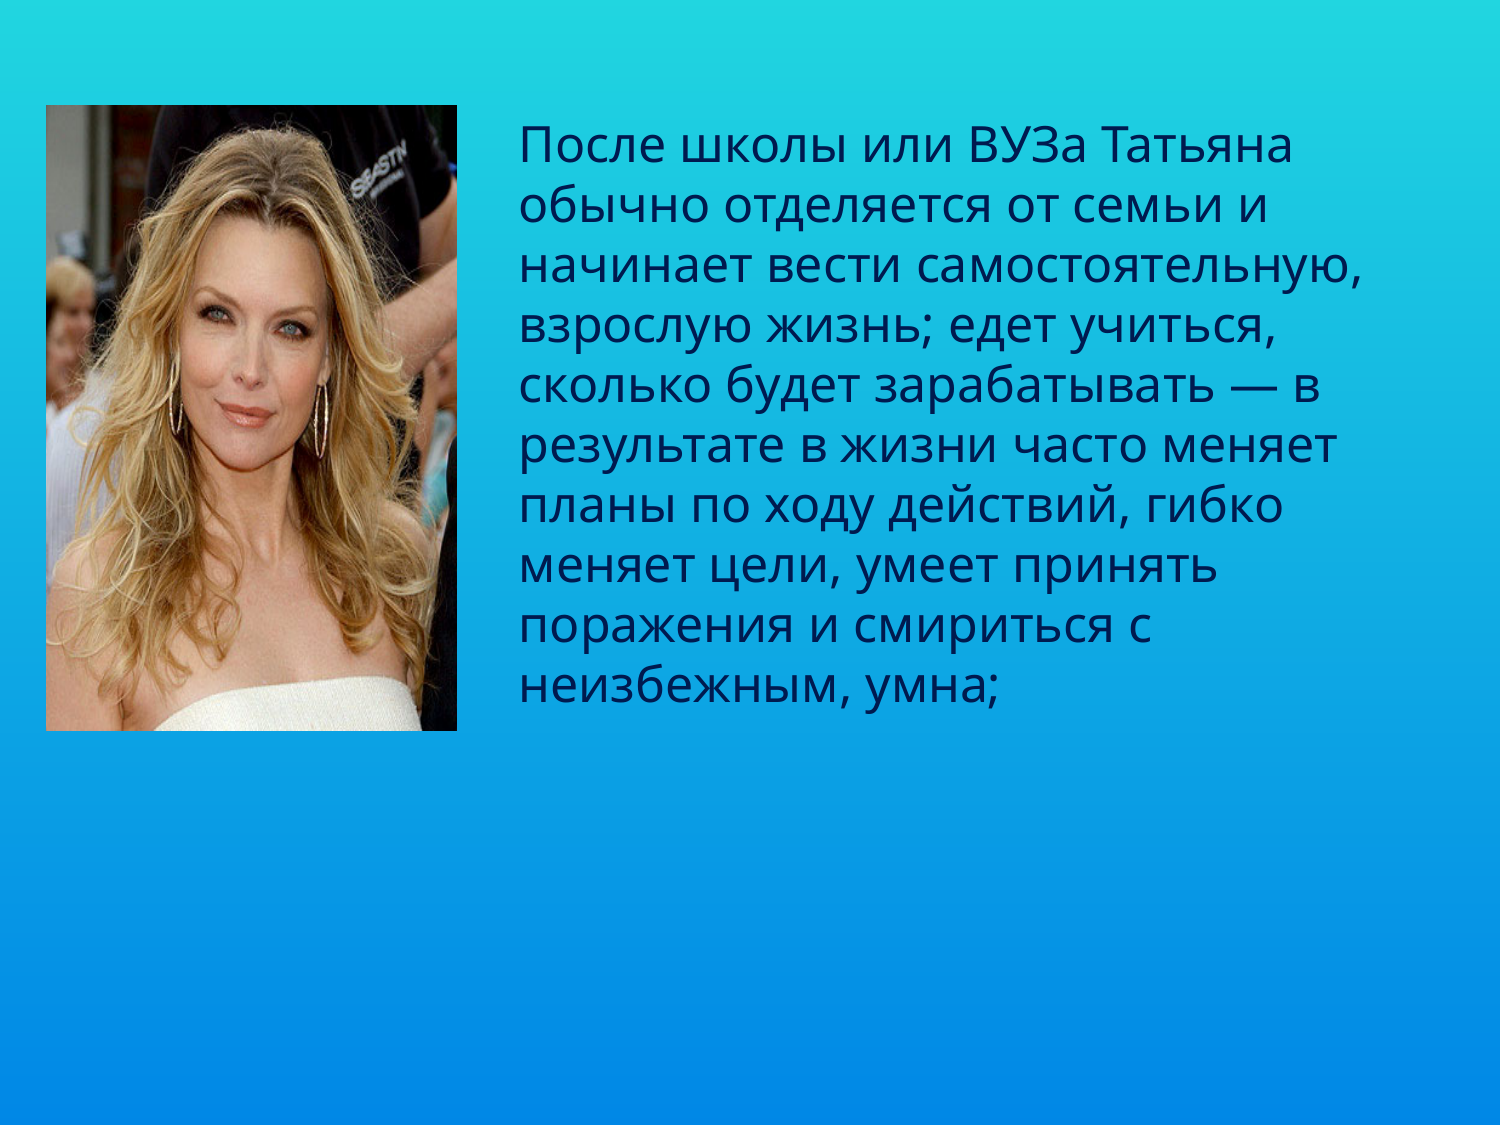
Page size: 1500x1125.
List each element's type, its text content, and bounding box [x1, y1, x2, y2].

text_box После школы или ВУЗа Татьяна обычно отделяется от семьи и начинает вести самостоятельную, взрослую жизнь; едет учиться, сколько будет зарабатывать — в результате в жизни часто меняет планы по ходу действий, гибко меняет цели, умеет принять поражения и смириться с неизбежным, умна; [503, 105, 1442, 841]
picture [0, 105, 503, 730]
